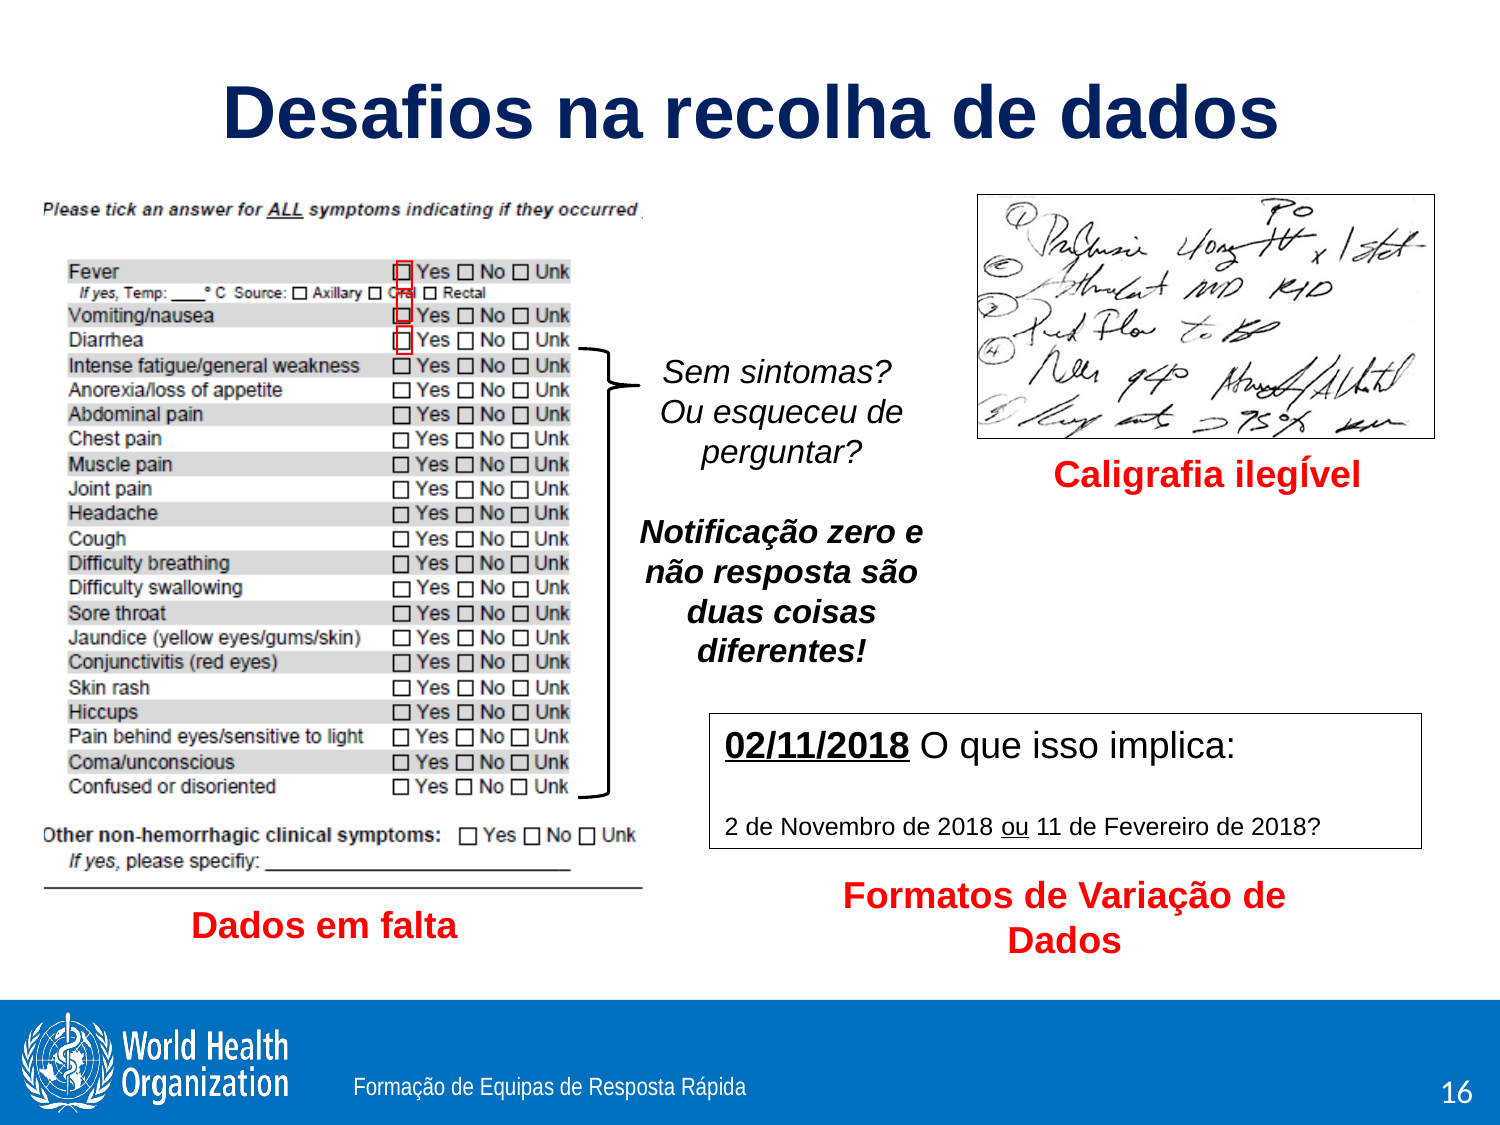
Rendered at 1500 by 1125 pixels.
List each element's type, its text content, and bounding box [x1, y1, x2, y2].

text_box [43, 179, 963, 955]
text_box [709, 713, 1423, 970]
title Desafios na recolha de dados [76, 37, 1427, 180]
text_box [976, 193, 1435, 504]
picture [21, 1012, 288, 1113]
